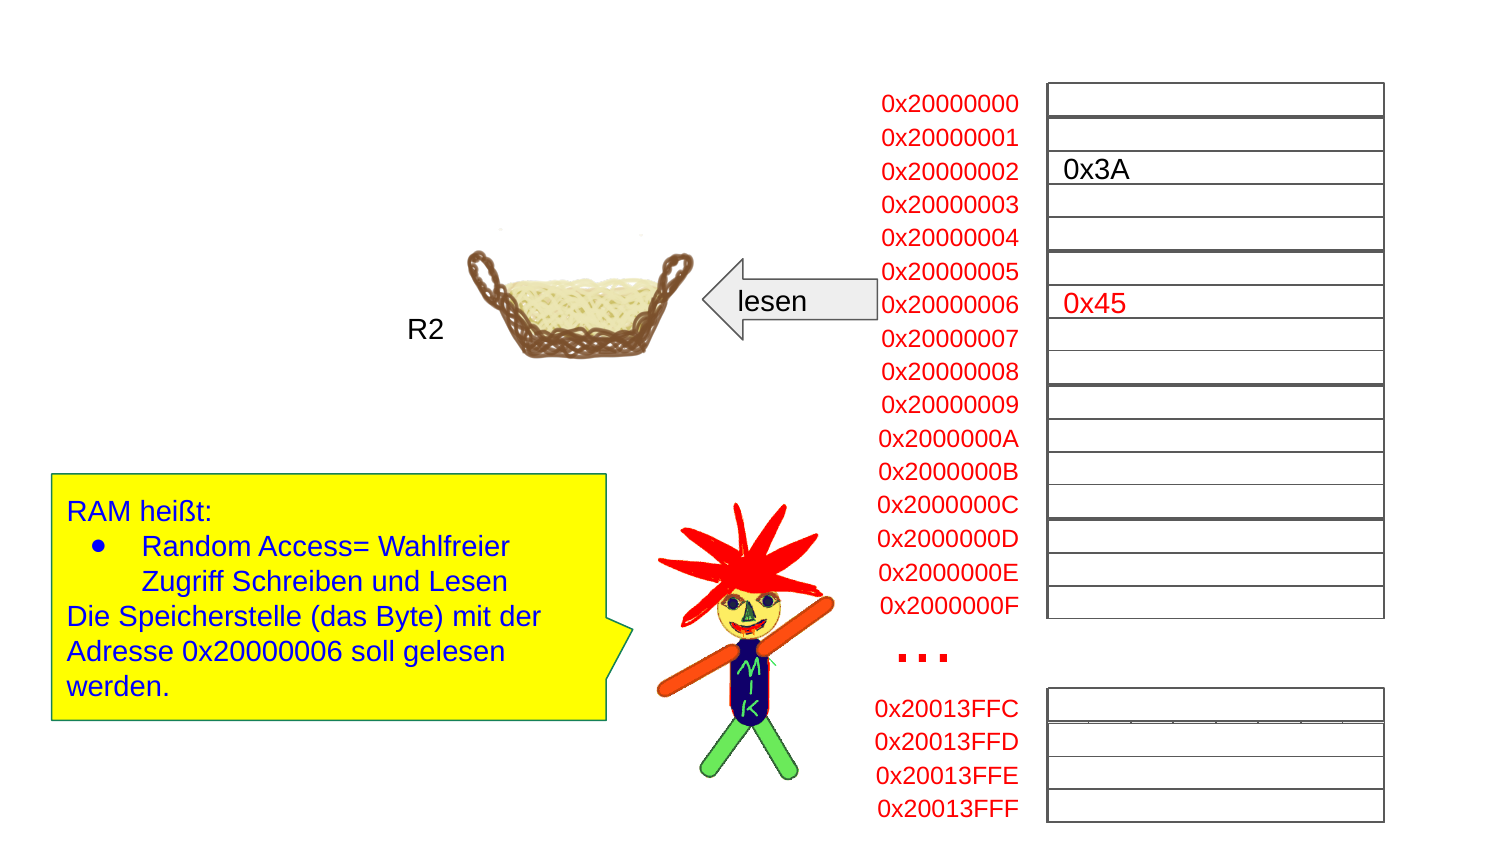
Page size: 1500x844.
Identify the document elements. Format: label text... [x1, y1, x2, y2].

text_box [1048, 687, 1385, 823]
text_box RAM heißt: Random Access= Wahlfreier Zugriff Schreiben und Lesen Die Speicherstelle (das Byte) mit der Adresse 0x20000006 soll gelesen werden. [51, 473, 633, 721]
text_box R2 [392, 295, 437, 348]
picture [638, 495, 846, 787]
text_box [854, 503, 1385, 630]
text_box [1048, 484, 1385, 619]
text_box lesen [722, 258, 849, 340]
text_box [854, 677, 1385, 834]
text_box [854, 72, 1385, 339]
picture [442, 216, 719, 427]
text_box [854, 339, 1043, 496]
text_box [1048, 82, 1385, 216]
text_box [1048, 216, 1385, 350]
text_box ... [877, 638, 1139, 675]
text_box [1048, 350, 1385, 484]
